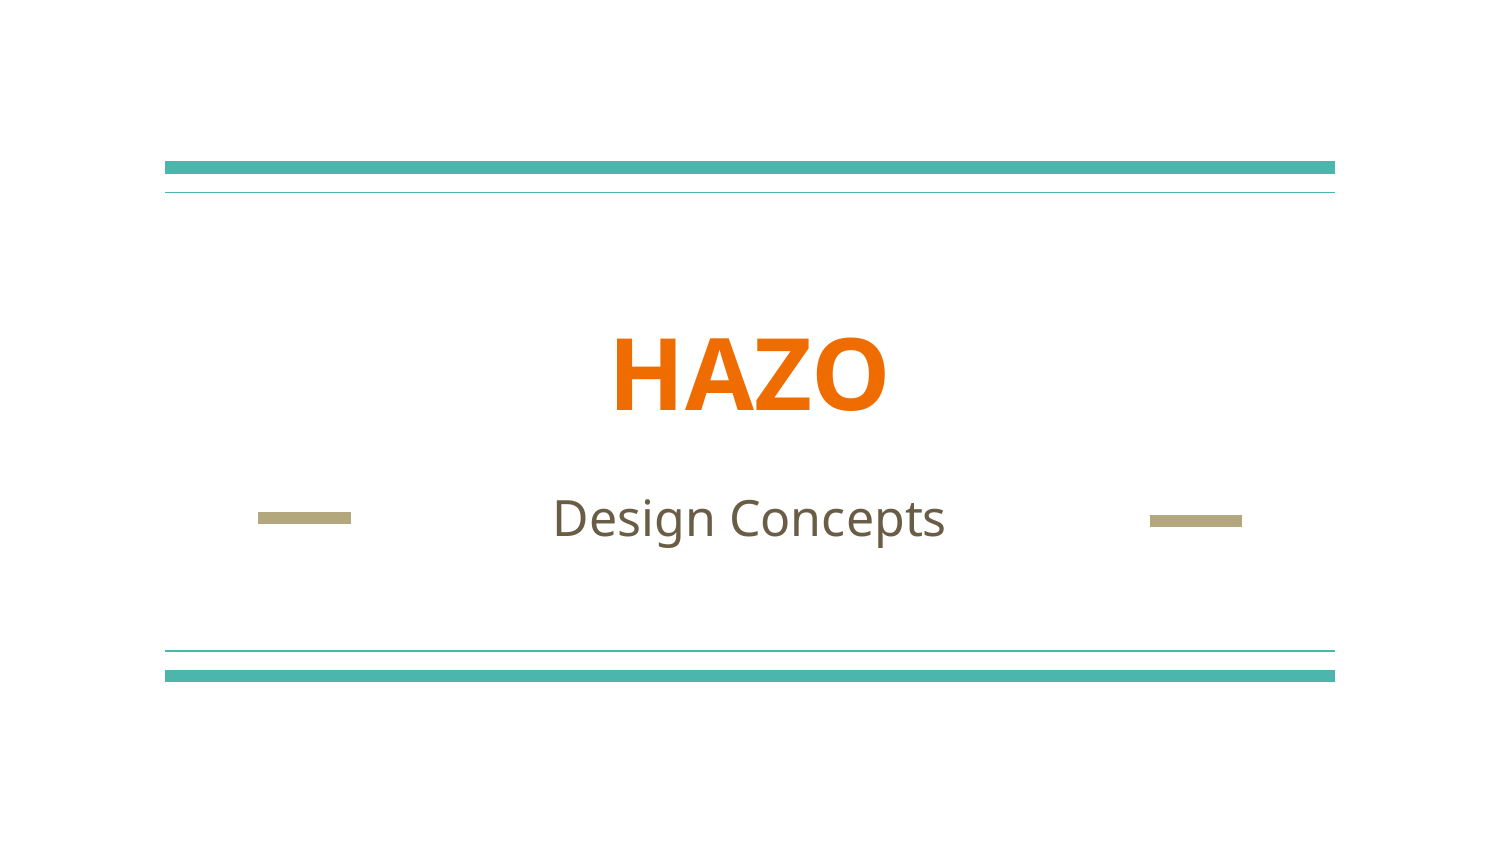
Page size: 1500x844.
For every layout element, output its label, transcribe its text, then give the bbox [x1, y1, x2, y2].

subtitle Design Concepts [350, 467, 1150, 598]
title HAZO [164, 287, 1336, 456]
